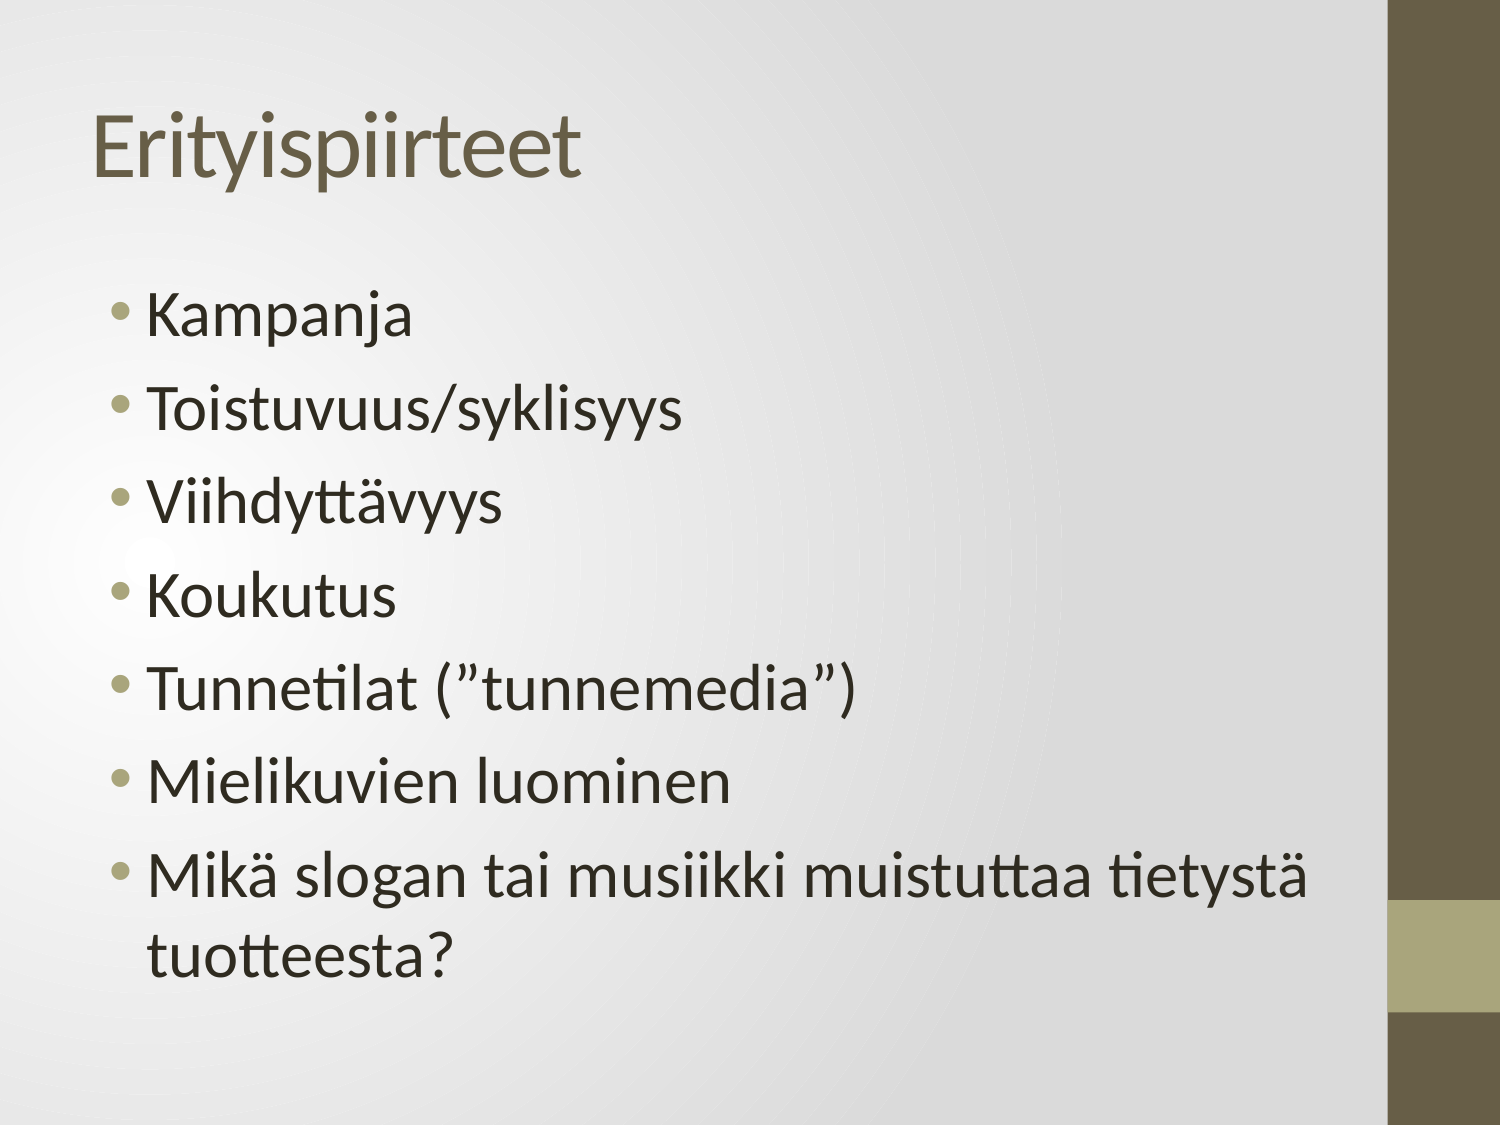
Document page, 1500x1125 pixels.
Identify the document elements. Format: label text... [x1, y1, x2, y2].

title Erityispiirteet [75, 45, 1325, 233]
list Kampanja Toistuvuus/syklisyys Viihdyttävyys Koukutus Tunnetilat (”tunnemedia”) Mielikuvien luominen Mikä slogan tai musiikki muistuttaa tietystä tuotteesta? [75, 262, 1325, 1050]
